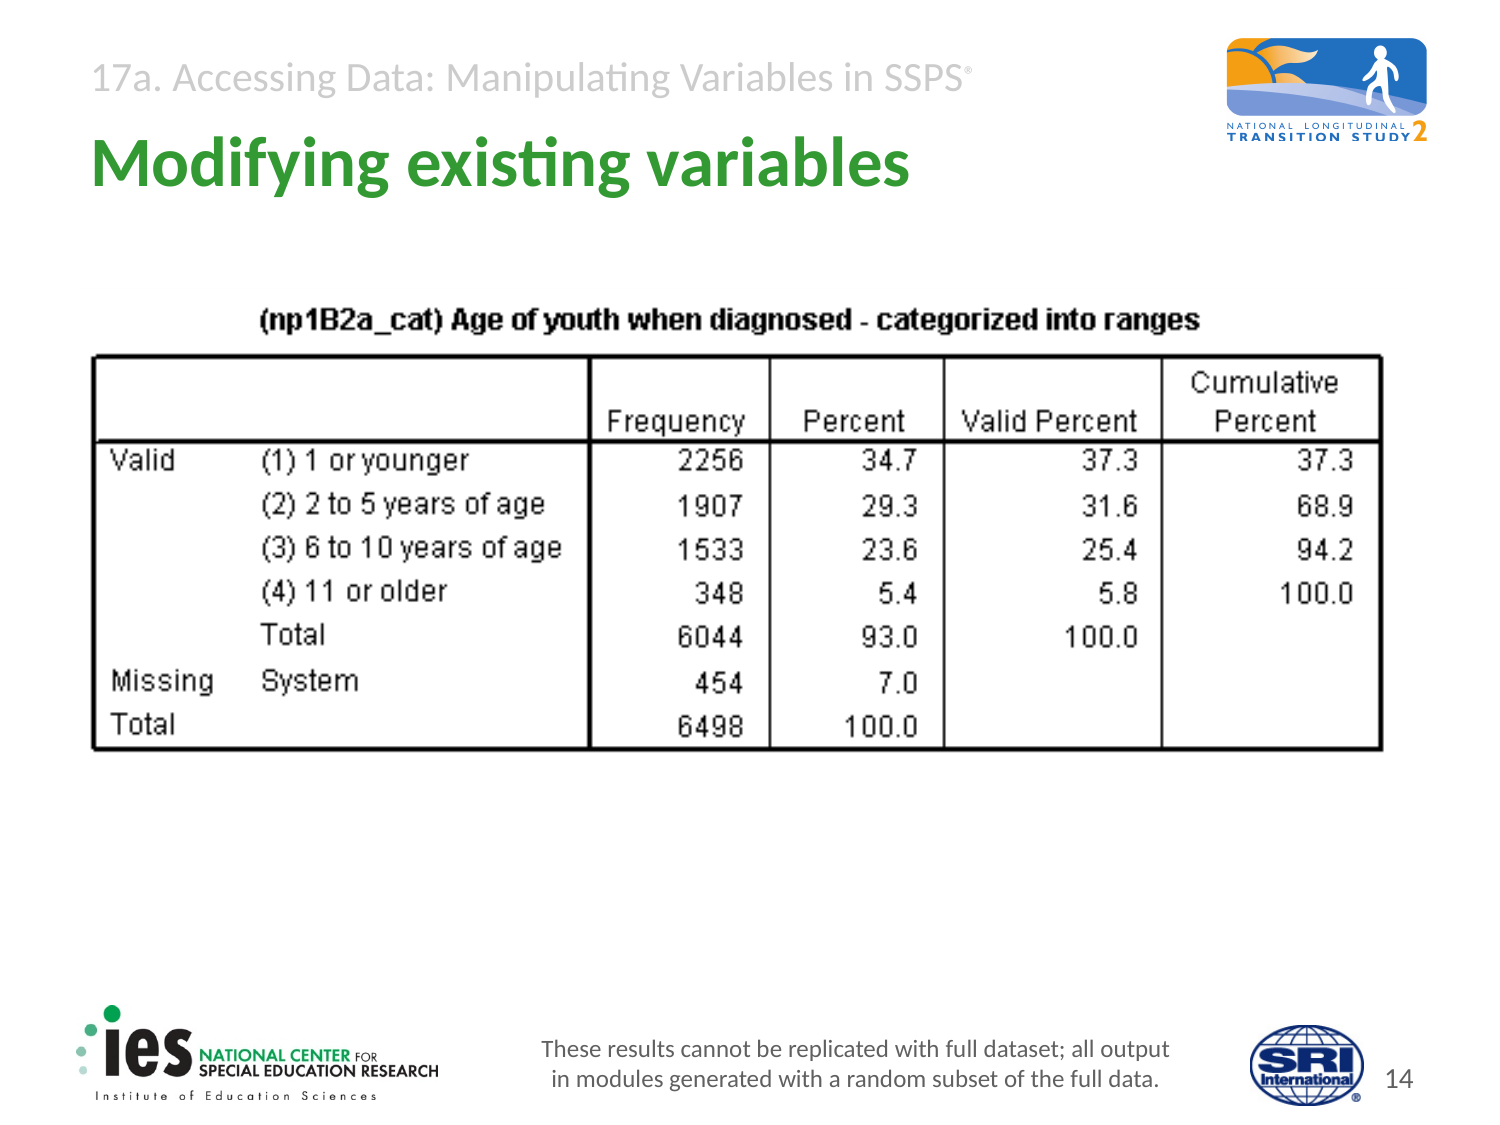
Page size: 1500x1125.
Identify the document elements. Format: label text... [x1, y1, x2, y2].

picture [74, 287, 1413, 762]
slide_number 13 [1324, 1051, 1429, 1125]
picture [76, 1005, 438, 1100]
picture [1250, 1025, 1364, 1106]
footer These results cannot be replicated with full dataset; all output in modules generated with a random subset of the full data. [437, 1024, 1276, 1104]
title Modifying existing variables [74, 90, 1426, 226]
